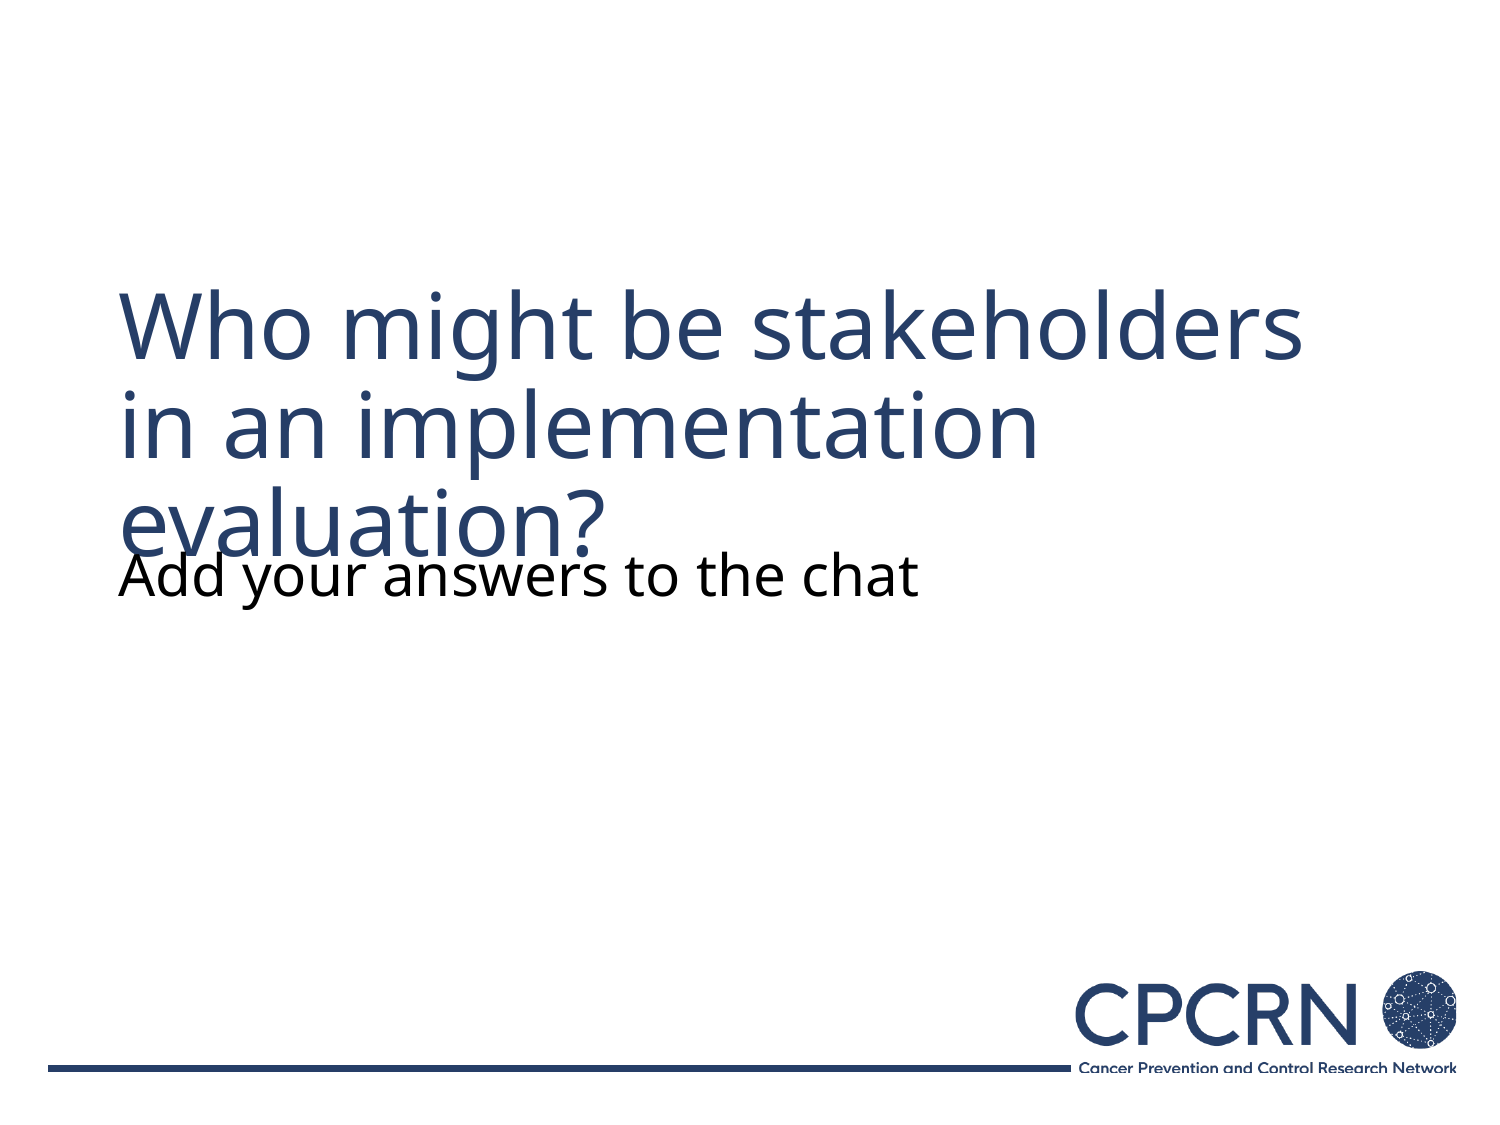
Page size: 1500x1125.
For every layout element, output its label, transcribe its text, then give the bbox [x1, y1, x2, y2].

list Add your answers to the chat [103, 538, 1397, 790]
title Who might be stakeholders in an implementation evaluation? [103, 341, 1397, 516]
